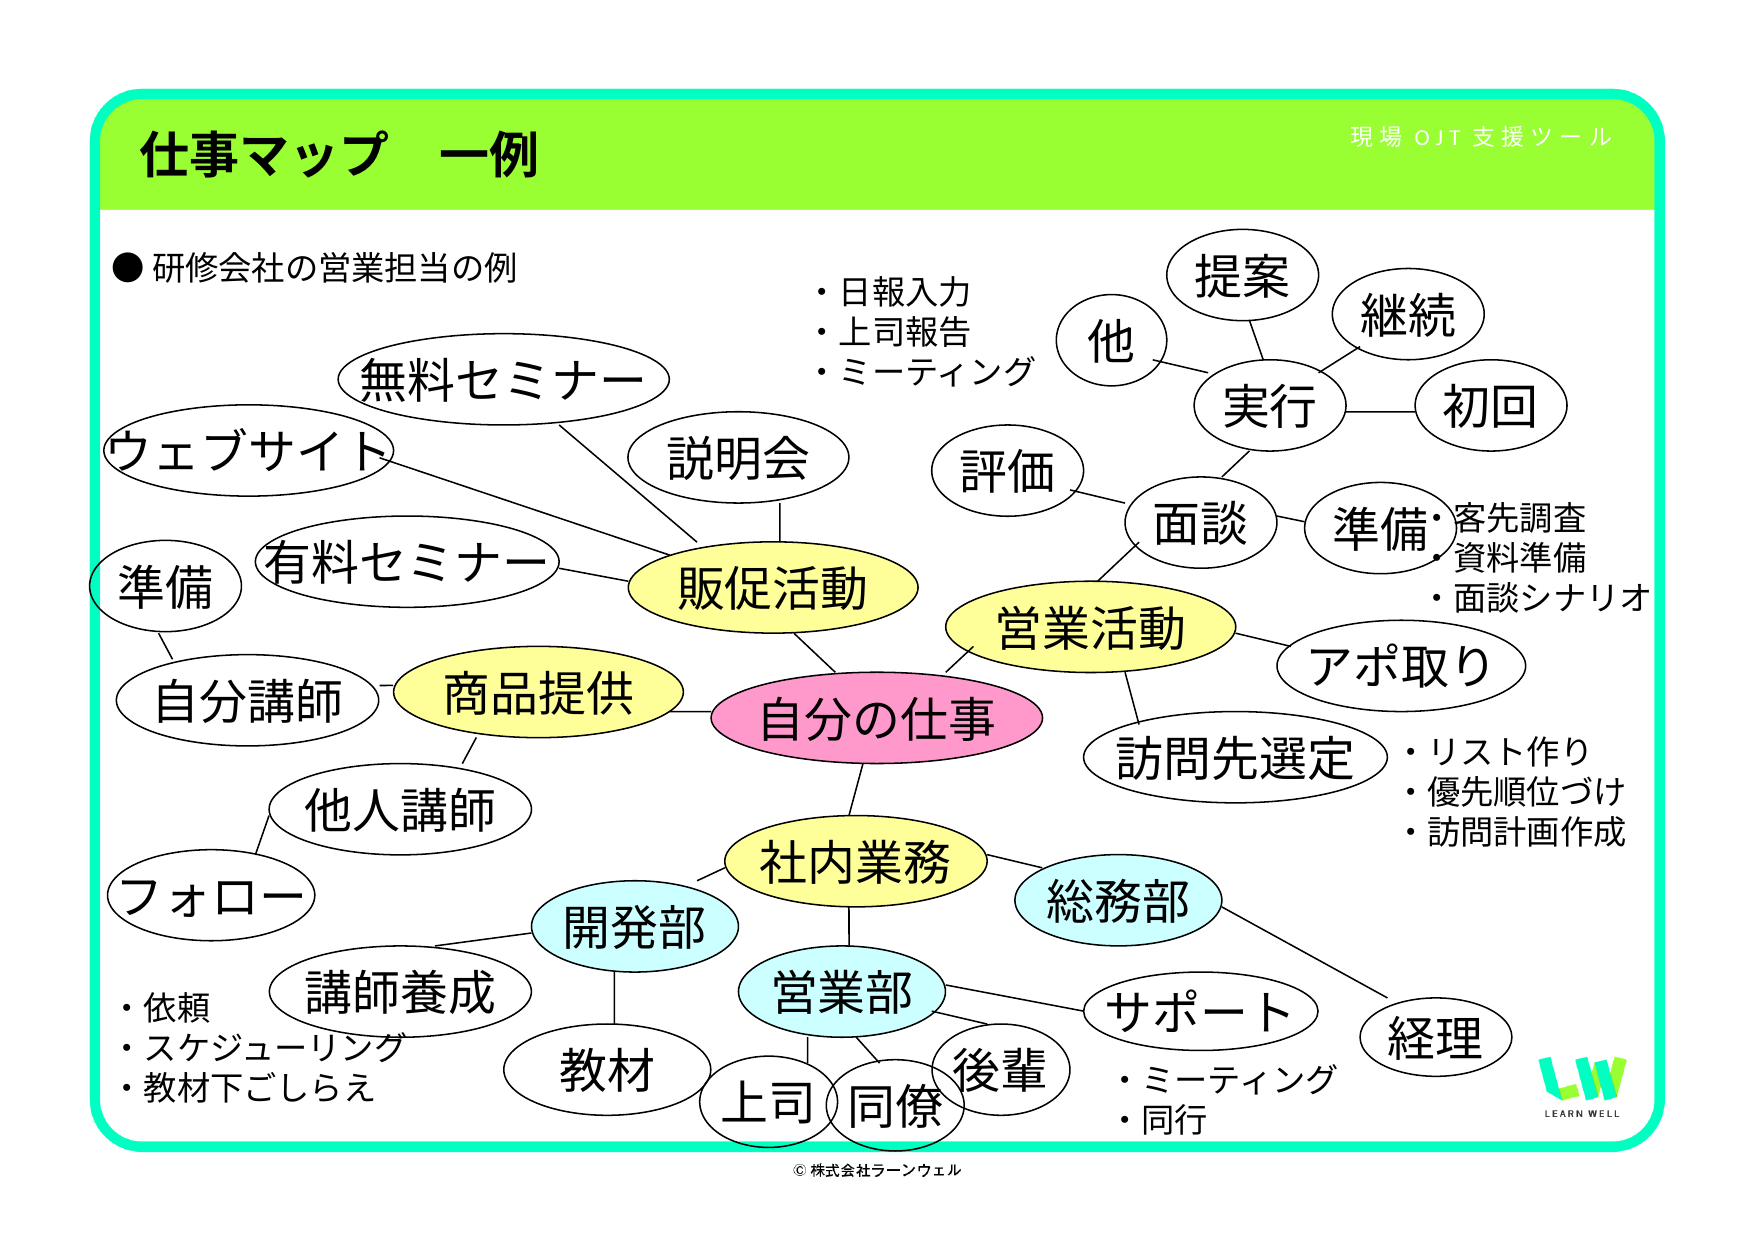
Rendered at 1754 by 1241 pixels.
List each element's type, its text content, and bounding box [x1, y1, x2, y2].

text_box ・リスト作り ・優先順位づけ ・訪問計画作成 [1377, 722, 1645, 860]
text_box 教材 [503, 1024, 711, 1116]
text_box フォロー [107, 849, 315, 941]
text_box 販促活動 [628, 541, 919, 634]
text_box 自分講師 [116, 654, 379, 746]
text_box 説明会 [627, 411, 849, 504]
text_box 初回 [1415, 359, 1568, 452]
text_box 継続 [1332, 268, 1485, 360]
text_box 実行 [1194, 359, 1347, 452]
text_box 訪問先選定 [1083, 711, 1377, 803]
text_box 後輩 [932, 1024, 1070, 1116]
text_box 評価 [931, 424, 1084, 517]
text_box 準備 [89, 540, 242, 632]
text_box 無料セミナー [338, 333, 670, 425]
text_box ウェブサイト [103, 404, 394, 497]
text_box 他 [1056, 294, 1167, 386]
text_box ・客先調査 ・資料準備 ・面談シナリオ [1403, 488, 1671, 626]
text_box 提案 [1166, 229, 1319, 321]
text_box 面談 [1125, 476, 1277, 569]
text_box ・ミーティング ・同行 [1091, 1050, 1357, 1148]
text_box アポ取り [1277, 620, 1526, 712]
text_box 経理 [1360, 997, 1512, 1077]
text_box 商品提供 [393, 646, 684, 738]
text_box 講師養成 [275, 945, 532, 1037]
text_box 開発部 [531, 880, 739, 973]
text_box 有料セミナー [255, 516, 560, 608]
text_box 自分の仕事 [711, 672, 1043, 764]
text_box 準備 [1304, 482, 1457, 574]
text_box ・依頼 ・スケジューリング ・教材下ごしらえ [93, 978, 425, 1116]
text_box 同僚 [826, 1059, 964, 1151]
text_box ●研修会社の営業担当の例 [96, 240, 533, 295]
text_box 総務部 [1014, 854, 1222, 946]
text_box 営業部 [738, 945, 946, 1038]
text_box 上司 [699, 1056, 833, 1148]
title 仕事マップ 一例 [124, 116, 1110, 193]
text_box 社内業務 [724, 815, 988, 907]
picture [0, 0, 1754, 1241]
text_box ・日報入力 ・上司報告 ・ミーティング [788, 262, 1054, 400]
text_box サポート [1083, 972, 1319, 1050]
text_box 他人講師 [269, 763, 532, 855]
text_box 営業活動 [945, 581, 1236, 673]
